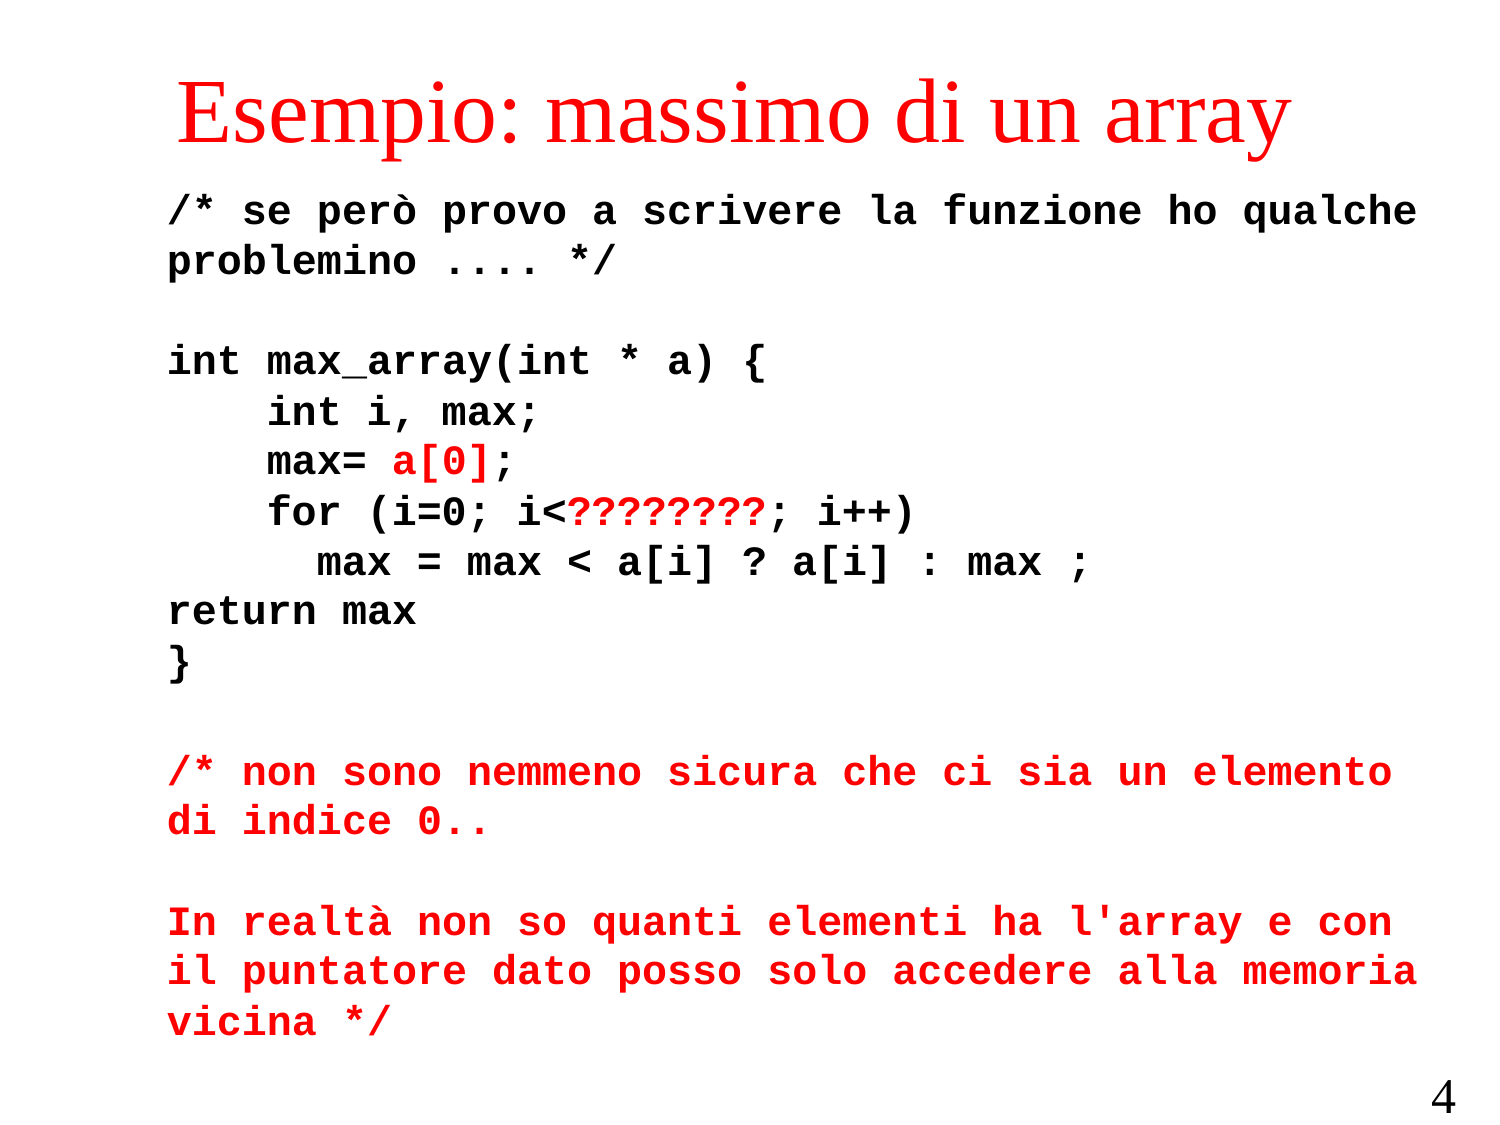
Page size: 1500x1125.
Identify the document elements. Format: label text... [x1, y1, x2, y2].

text_box /* se però provo a scrivere la funzione ho qualche problemino .... */ int max_array(int * a) { int i, max; max= a[0]; for (i=0; i<????????; i++) max = max < a[i] ? a[i] : max ; return max } /* non sono nemmeno sicura che ci sia un elemento di indice 0.. In realtà non so quanti elementi ha l'array e con il puntatore dato posso solo accedere alla memoria vicina */ [2, 125, 1472, 1052]
title Esempio: massimo di un array [0, 0, 1471, 213]
slide_number 48 [1416, 1056, 1486, 1123]
